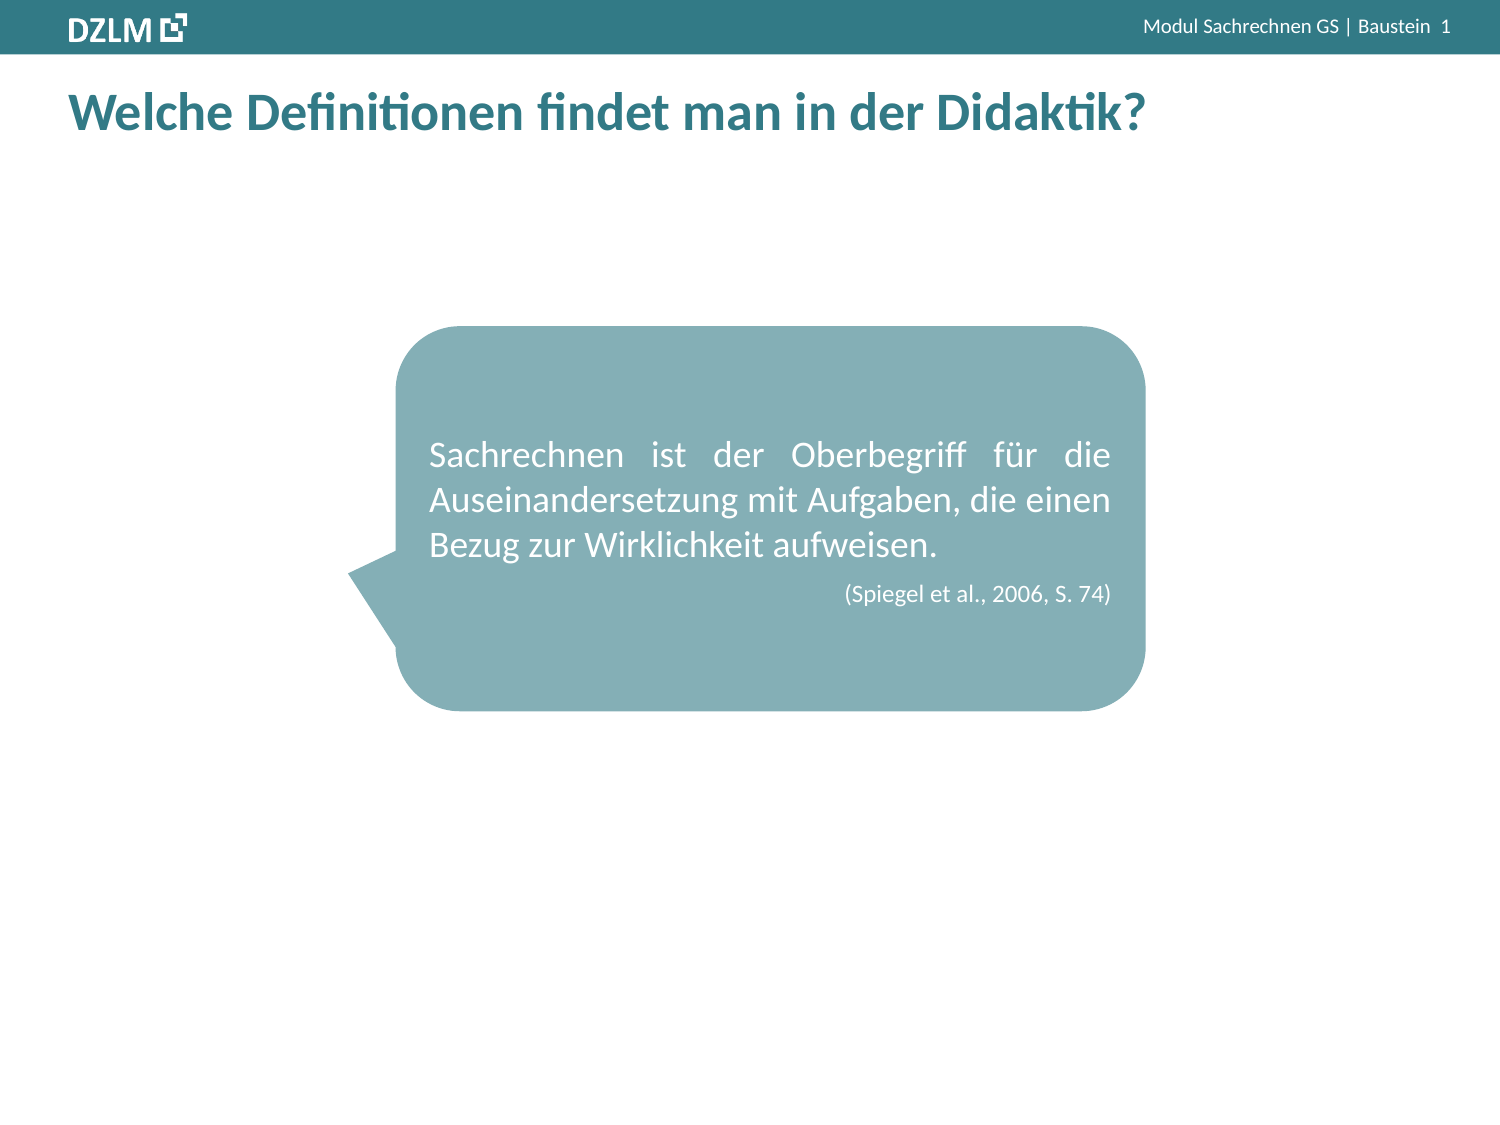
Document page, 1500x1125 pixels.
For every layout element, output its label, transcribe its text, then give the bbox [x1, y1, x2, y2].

title Welche Definitionen findet man in der Didaktik? [53, 68, 1436, 149]
text_box Sachrechnen ist der Oberbegriff für die Auseinandersetzung mit Aufgaben, die einen Bezug zur Wirklichkeit aufweisen. (Spiegel et al., 2006, S. 74) [345, 324, 1148, 714]
